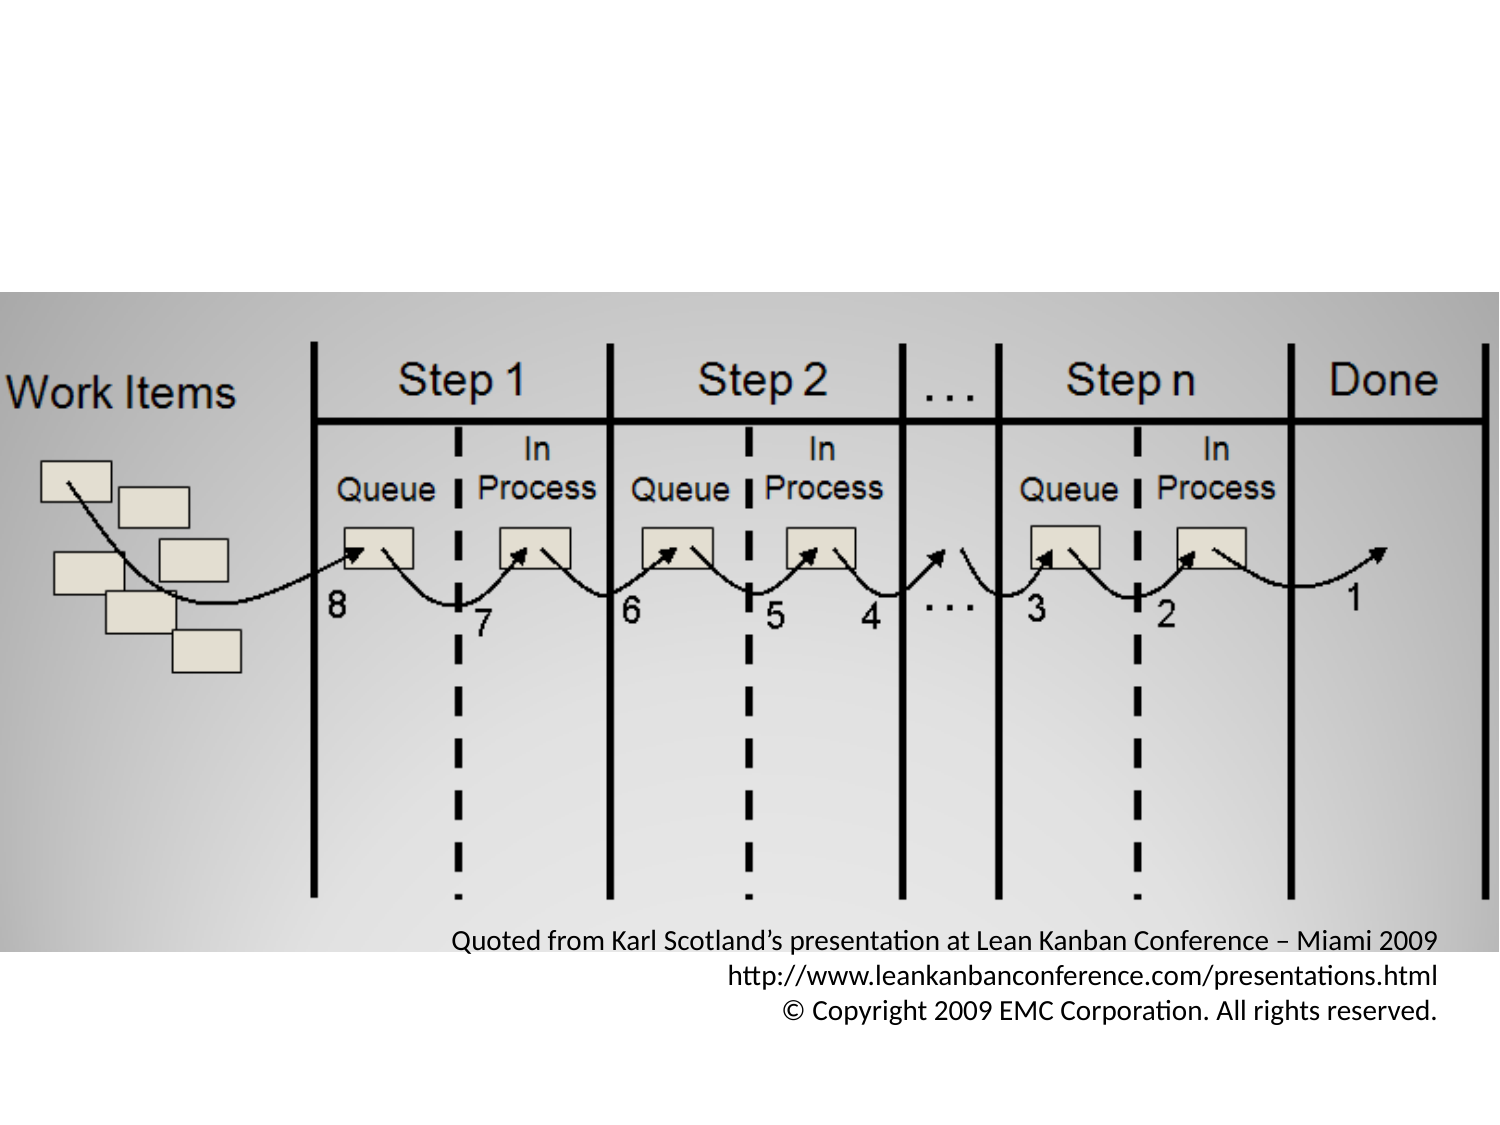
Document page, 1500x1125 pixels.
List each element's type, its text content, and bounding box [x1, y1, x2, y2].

text_box Quoted from Karl Scotland’s presentation at Lean Kanban Conference – Miami 2009 http://www.leankanbanconference.com/presentations.html © Copyright 2009 EMC Corporation. All rights reserved. [363, 960, 1454, 1034]
picture [0, 292, 1500, 952]
